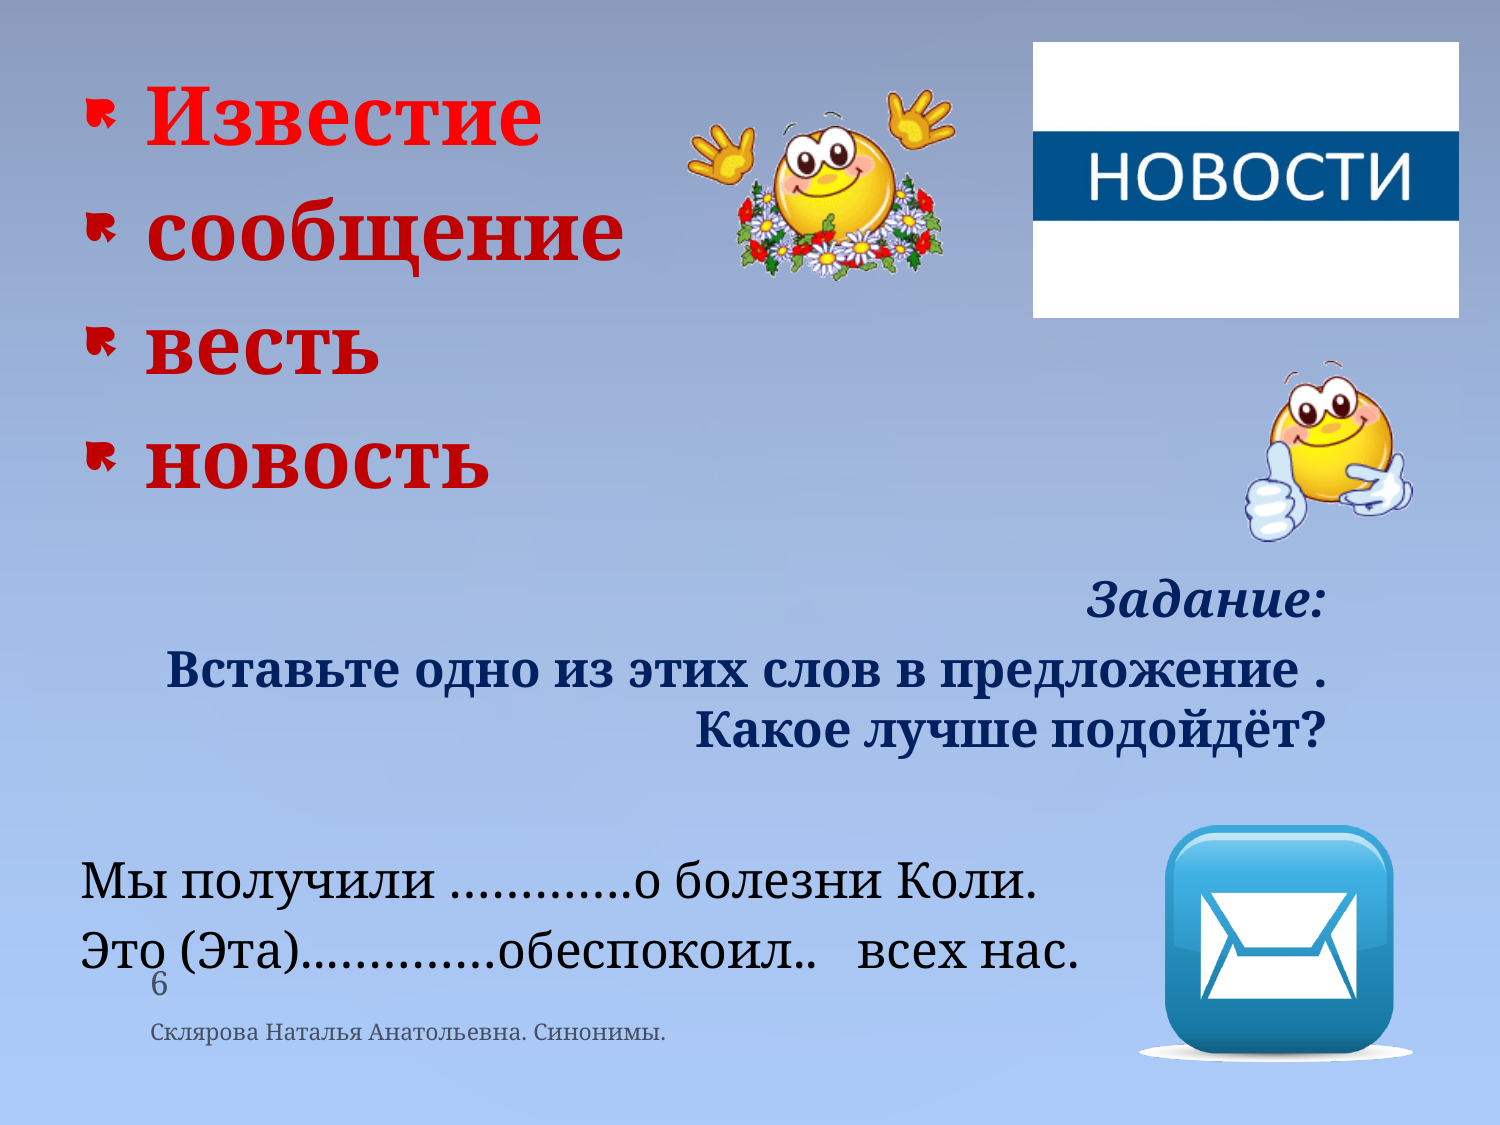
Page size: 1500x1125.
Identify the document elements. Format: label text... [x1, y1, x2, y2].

list Мы получили ………….о болезни Коли. Это (Эта)..…………обеспокоил.. всех нас. [62, 739, 1425, 1088]
picture [1245, 361, 1414, 542]
picture [1032, 42, 1460, 318]
text_box Задание: Вставьте одно из этих слов в предложение . Какое лучше подойдёт? [66, 503, 1344, 739]
picture [1139, 824, 1414, 1063]
list Известие сообщение весть новость [64, 54, 662, 618]
picture [683, 78, 963, 282]
